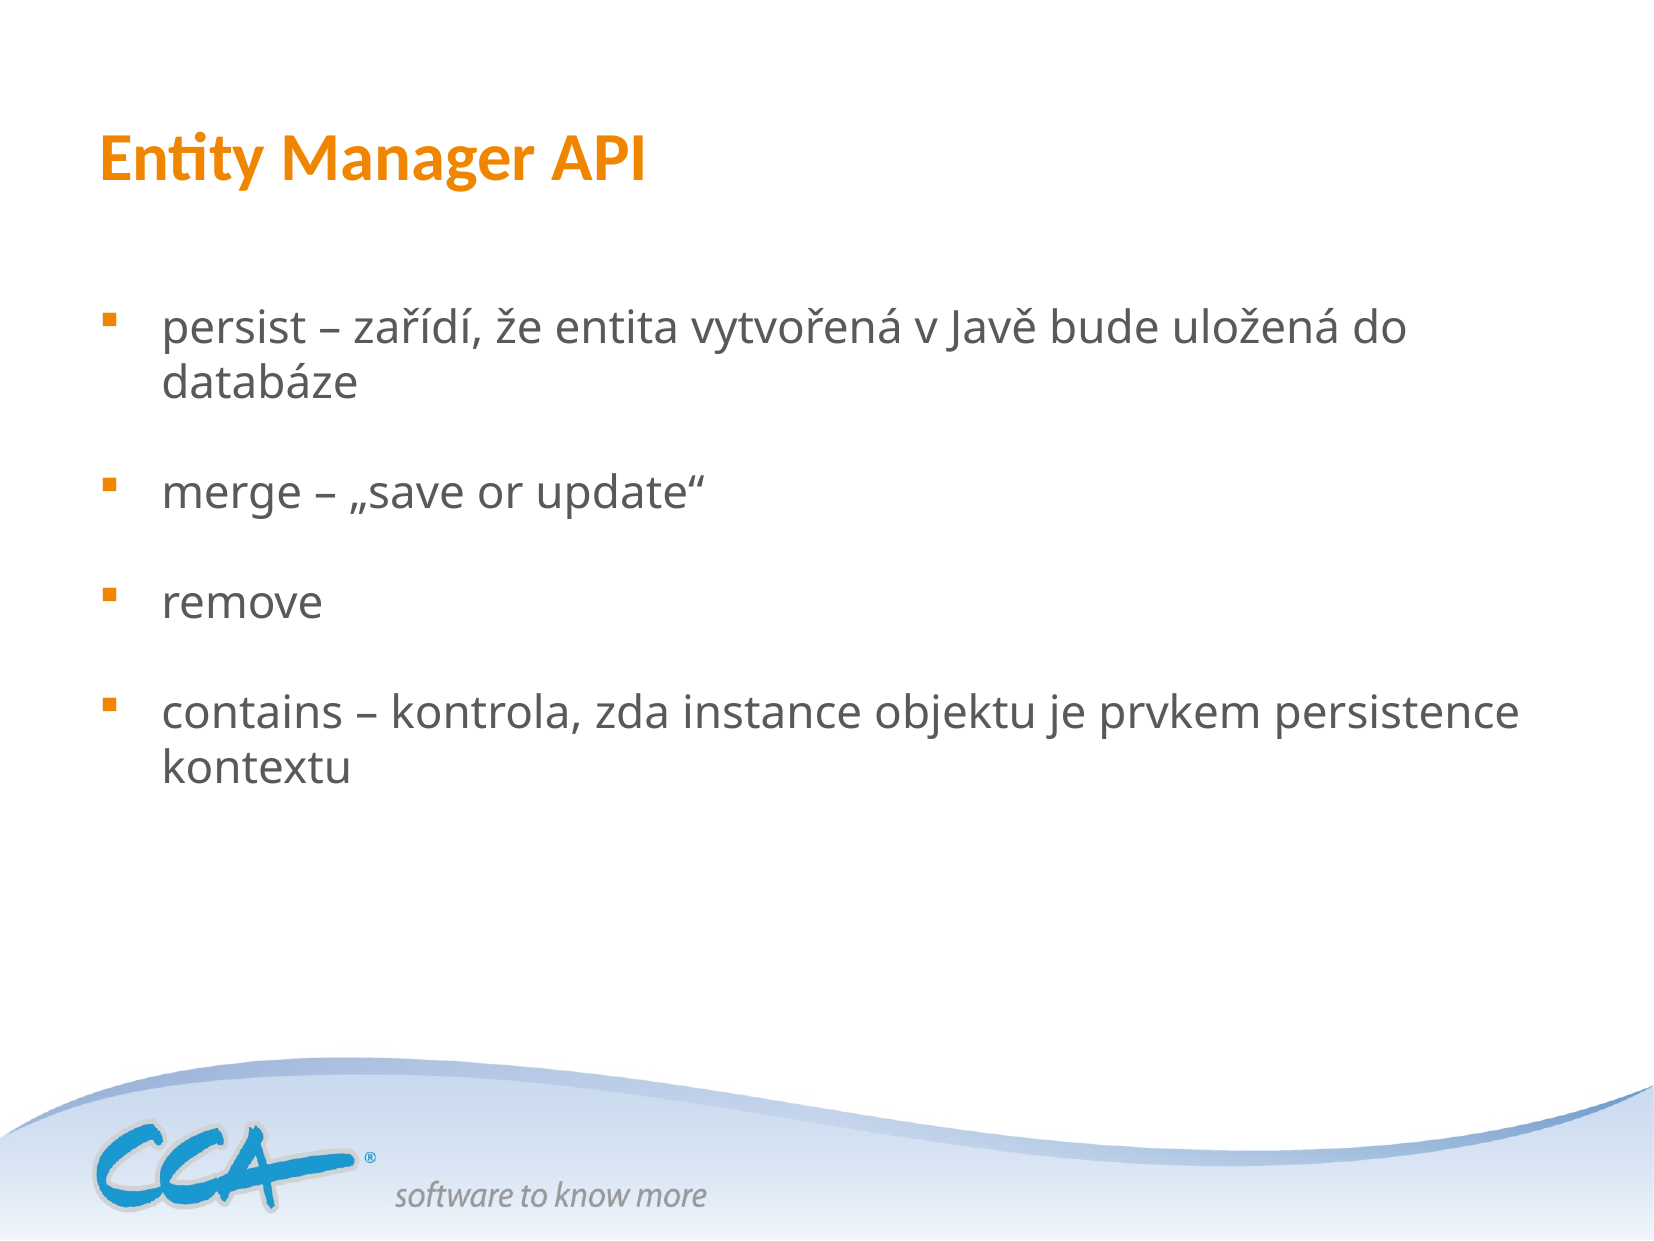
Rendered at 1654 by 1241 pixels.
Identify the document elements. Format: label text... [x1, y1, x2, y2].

list persist – zařídí, že entita vytvořená v Javě bude uložená do databáze merge – „save or update“ remove contains – kontrola, zda instance objektu je prvkem persistence kontextu [82, 289, 1571, 1108]
picture [0, 0, 1654, 1240]
title Entity Manager API [82, 49, 1571, 257]
